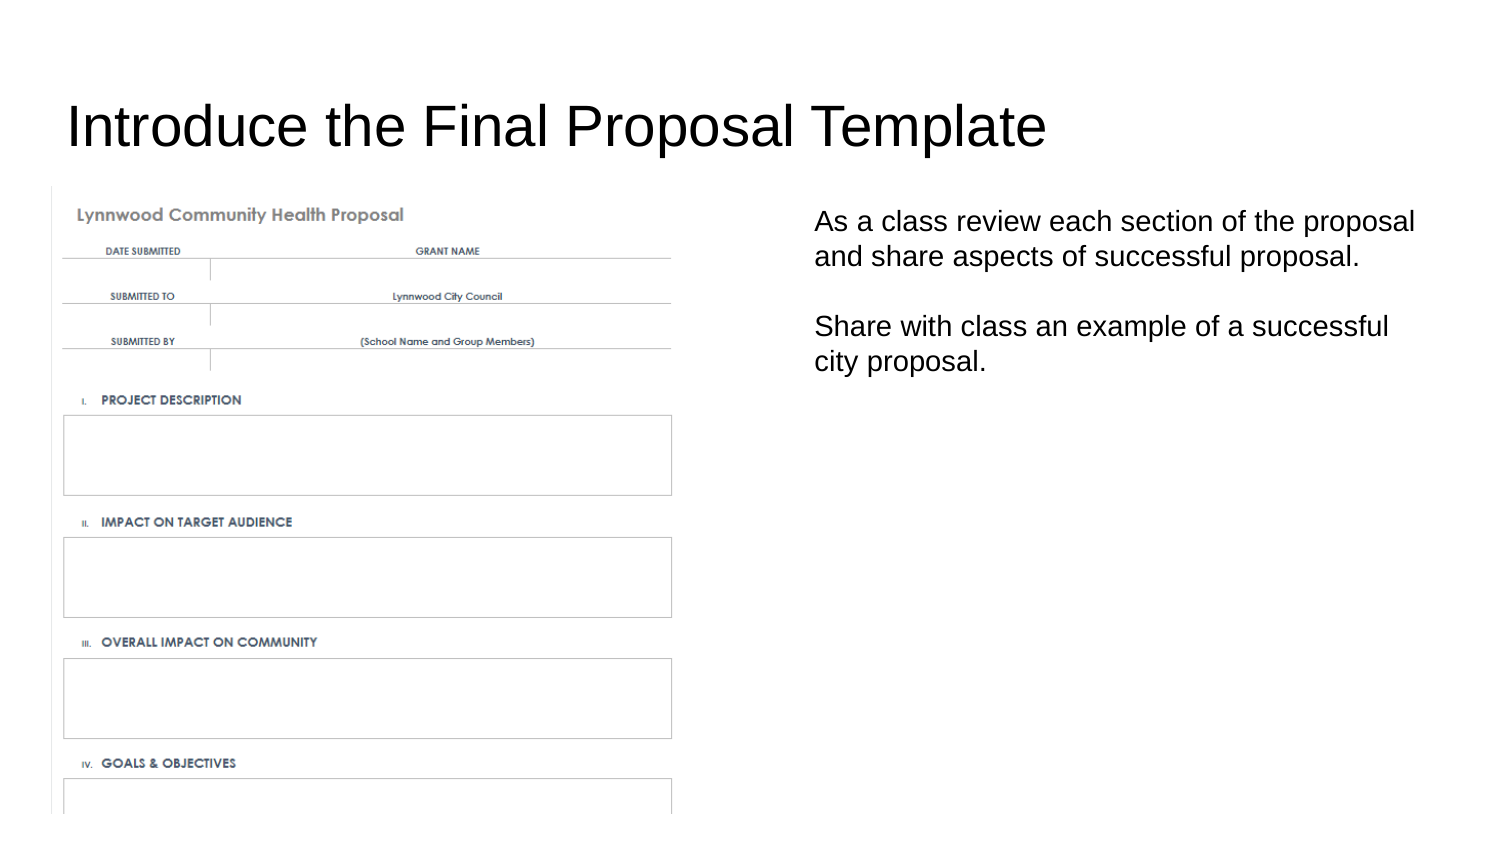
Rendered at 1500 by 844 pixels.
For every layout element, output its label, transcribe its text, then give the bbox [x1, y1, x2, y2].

title Introduce the Final Proposal Template [51, 72, 1449, 167]
text_box As a class review each section of the proposal and share aspects of successful proposal. Share with class an example of a successful city proposal. [799, 187, 1449, 771]
picture [50, 186, 708, 814]
